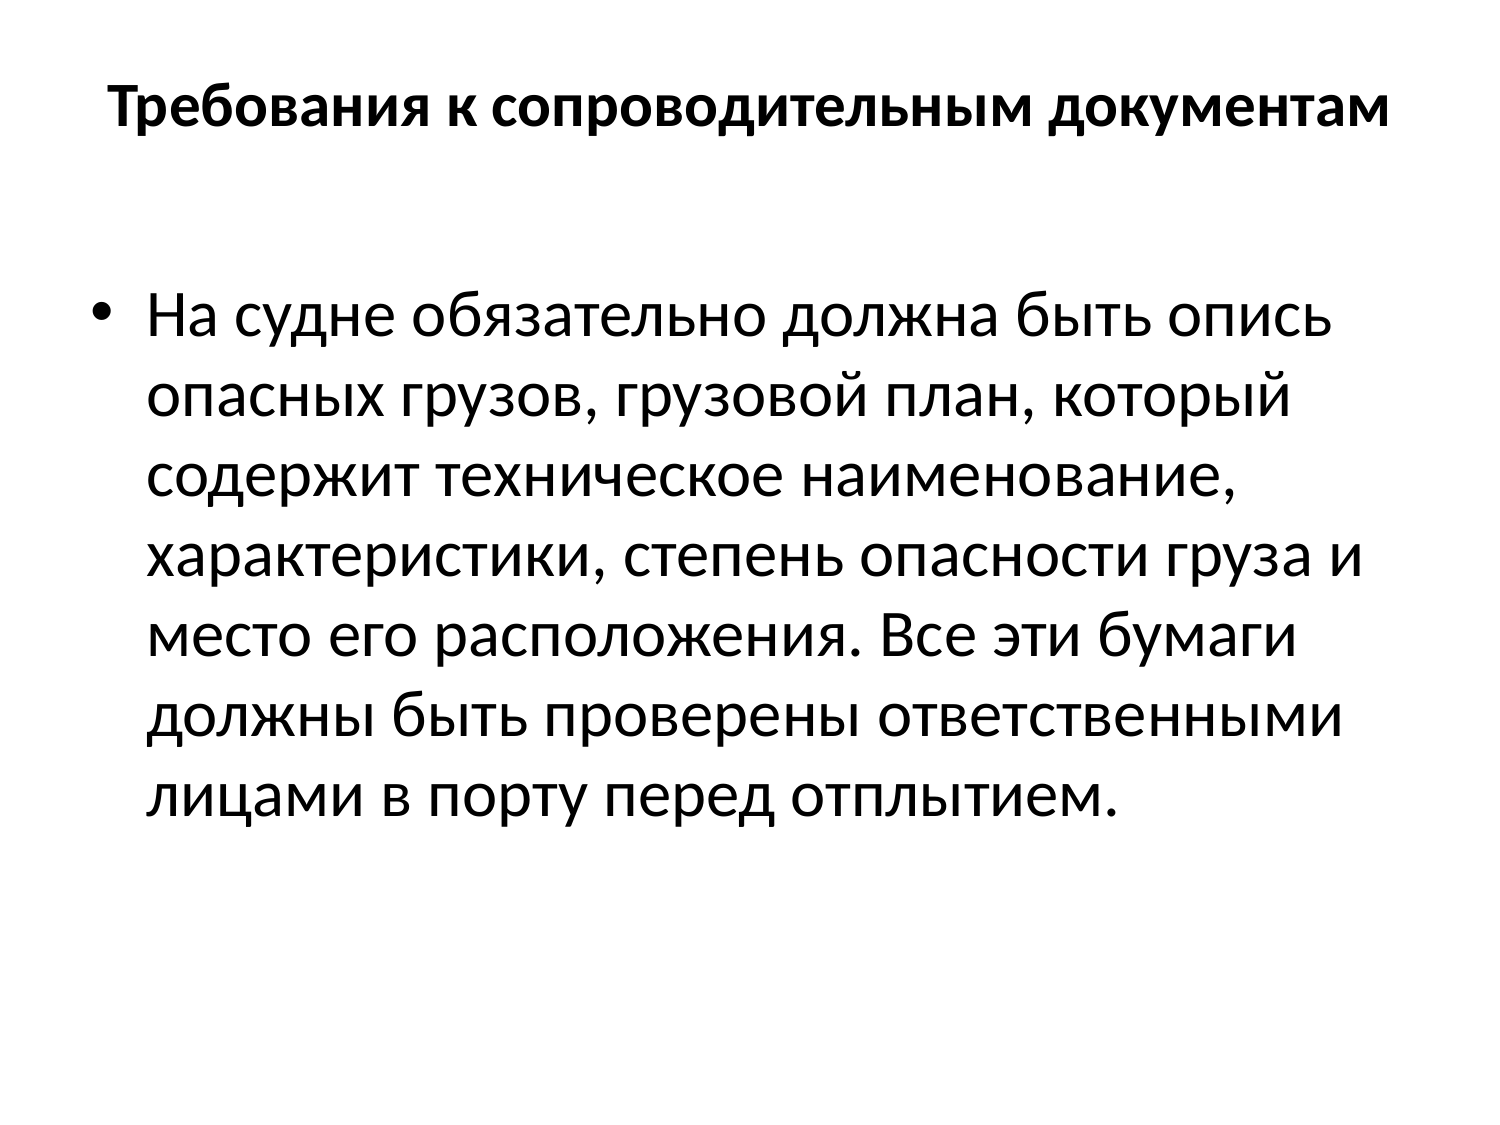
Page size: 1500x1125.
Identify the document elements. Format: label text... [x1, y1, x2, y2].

list На судне обязательно должна быть опись опасных грузов, грузовой план, который содержит техническое наименование, характеристики, степень опасности груза и место его расположения. Все эти бумаги должны быть проверены ответственными лицами в порту перед отплытием. [75, 262, 1425, 1005]
title Требования к сопроводительным документам [75, 45, 1425, 233]
